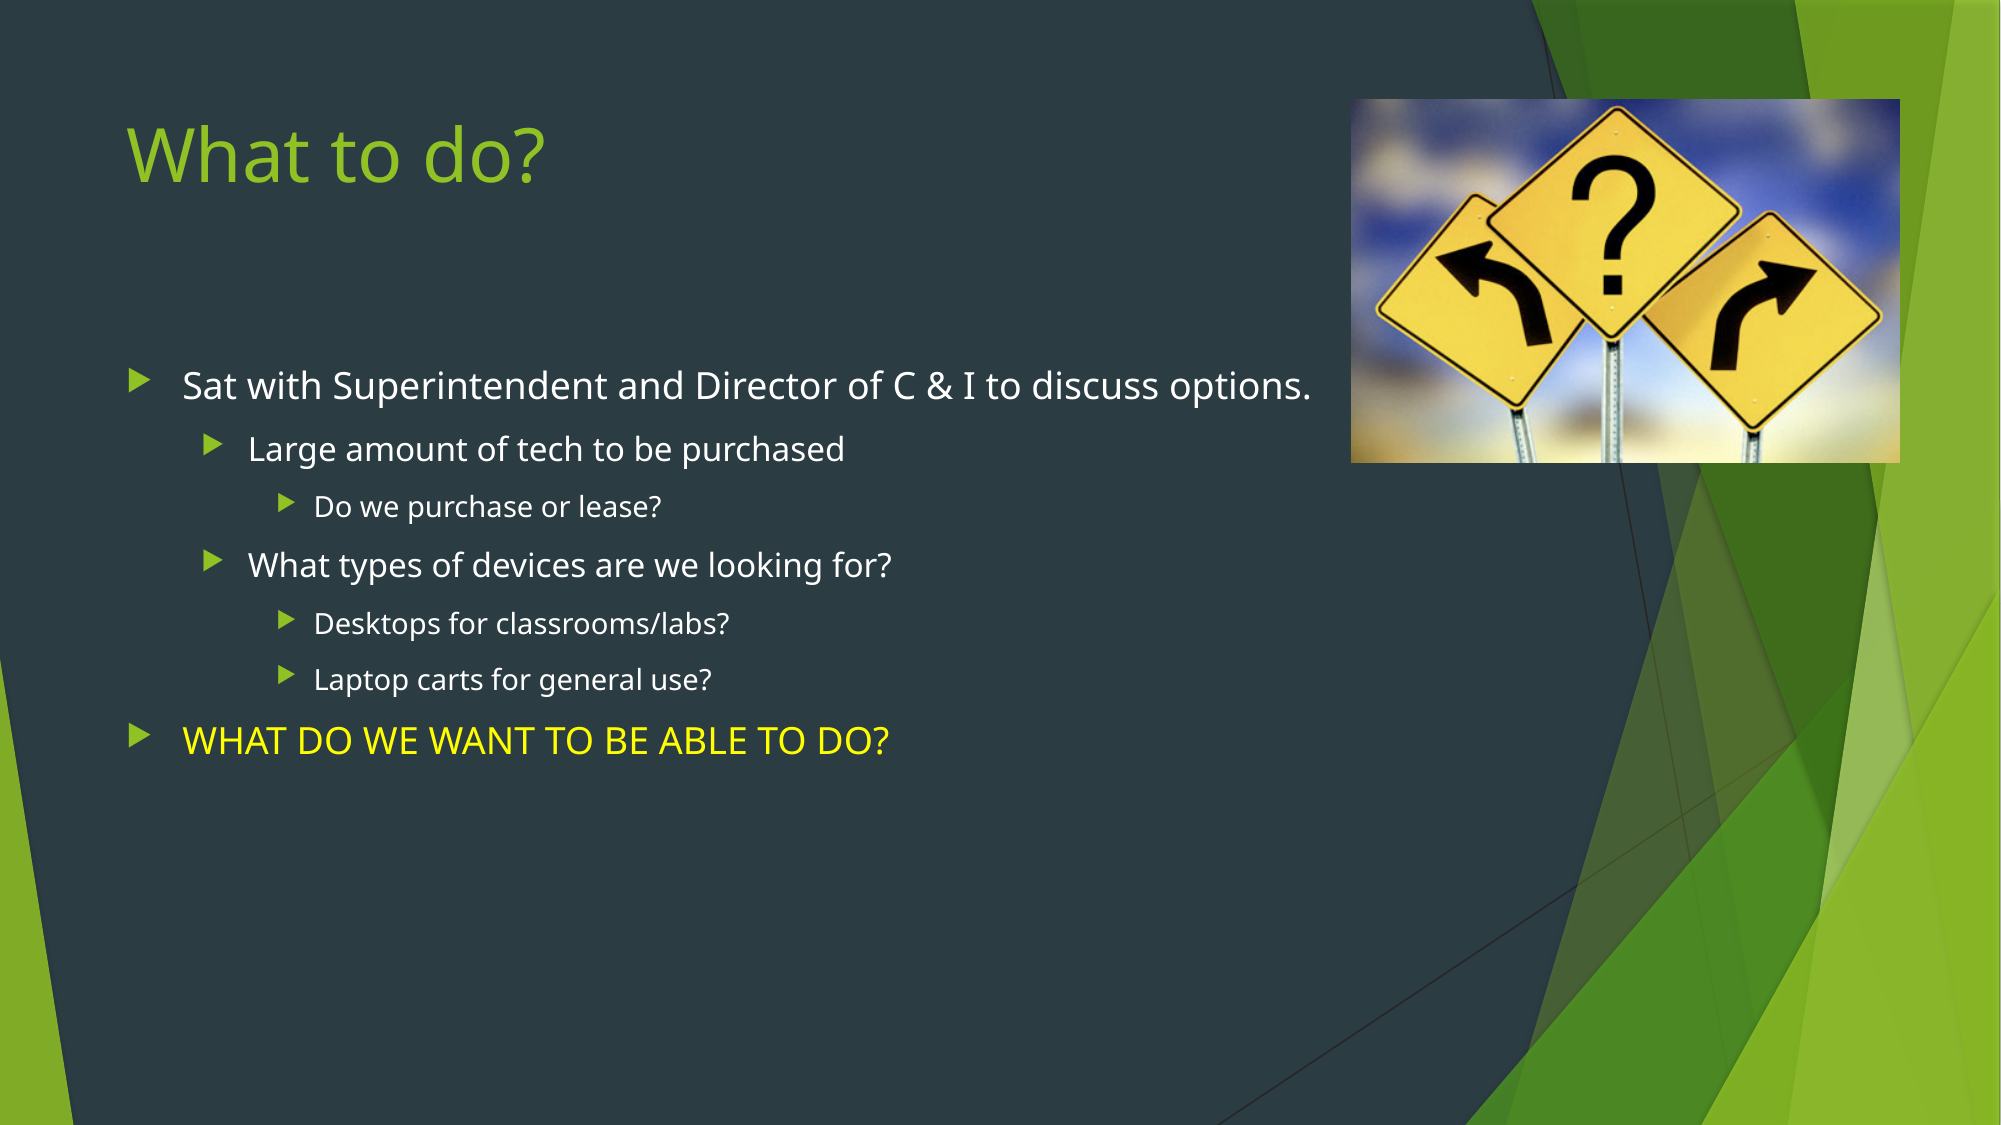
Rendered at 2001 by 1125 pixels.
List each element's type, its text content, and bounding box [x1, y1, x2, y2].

picture [1350, 99, 1901, 463]
list Sat with Superintendent and Director of C & I to discuss options. Large amount of tech to be purchased Do we purchase or lease? What types of devices are we looking for? Desktops for classrooms/labs? Laptop carts for general use? WHAT DO WE WANT TO BE ABLE TO DO? [111, 354, 1522, 992]
title What to do? [111, 99, 1350, 317]
